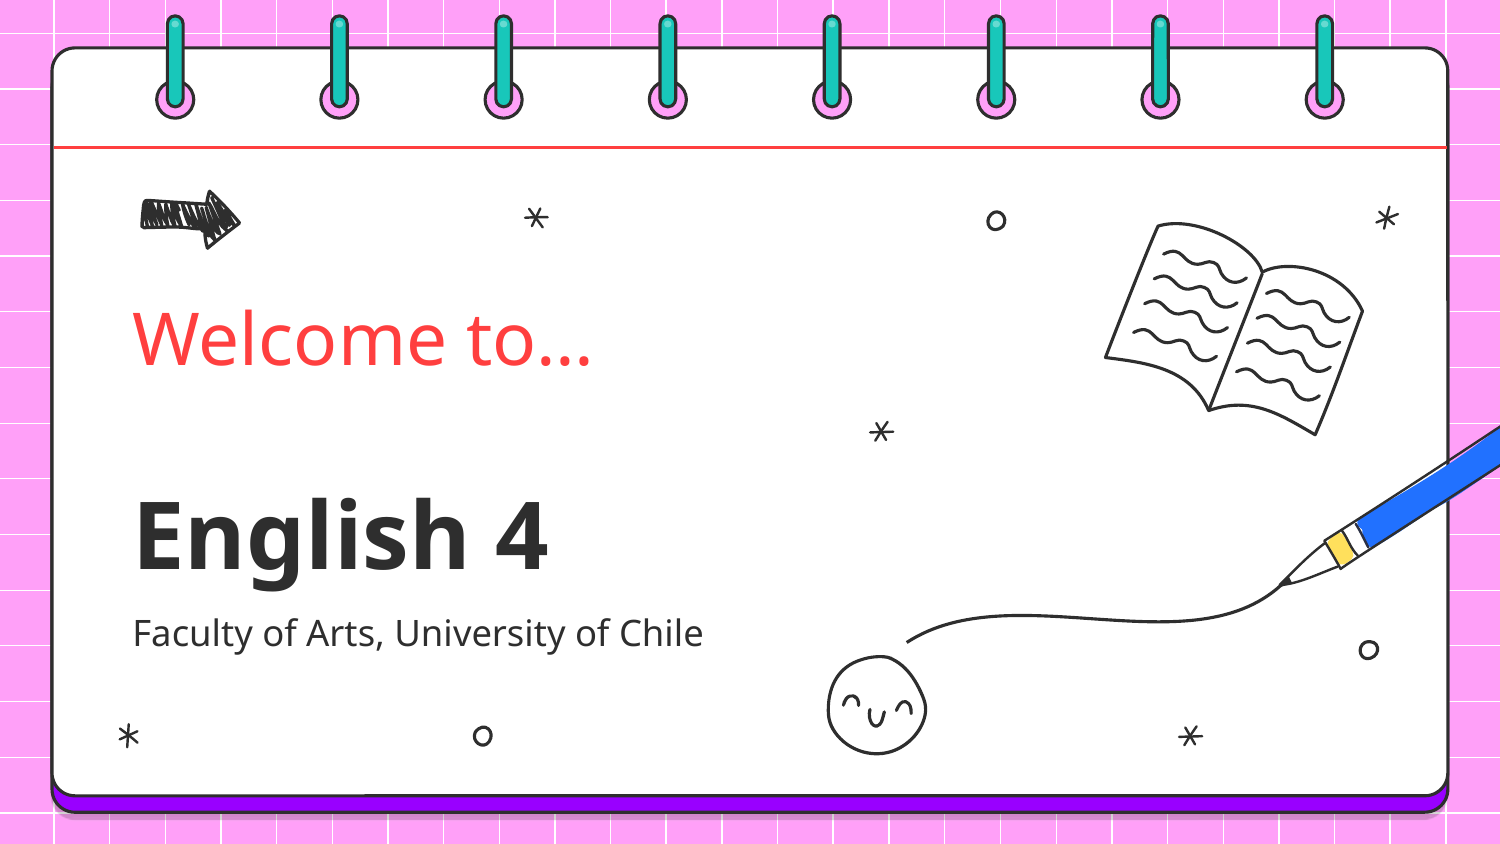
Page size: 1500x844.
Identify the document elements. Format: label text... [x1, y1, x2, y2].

title English 4 [117, 460, 1265, 603]
title Welcome to… [117, 277, 1015, 460]
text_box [1123, 228, 1358, 416]
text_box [826, 654, 928, 756]
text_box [1270, 294, 1500, 629]
subtitle Faculty of Arts, University of Chile [117, 603, 1108, 663]
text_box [869, 421, 894, 441]
text_box [906, 584, 1265, 643]
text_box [524, 207, 549, 228]
text_box [140, 189, 241, 250]
